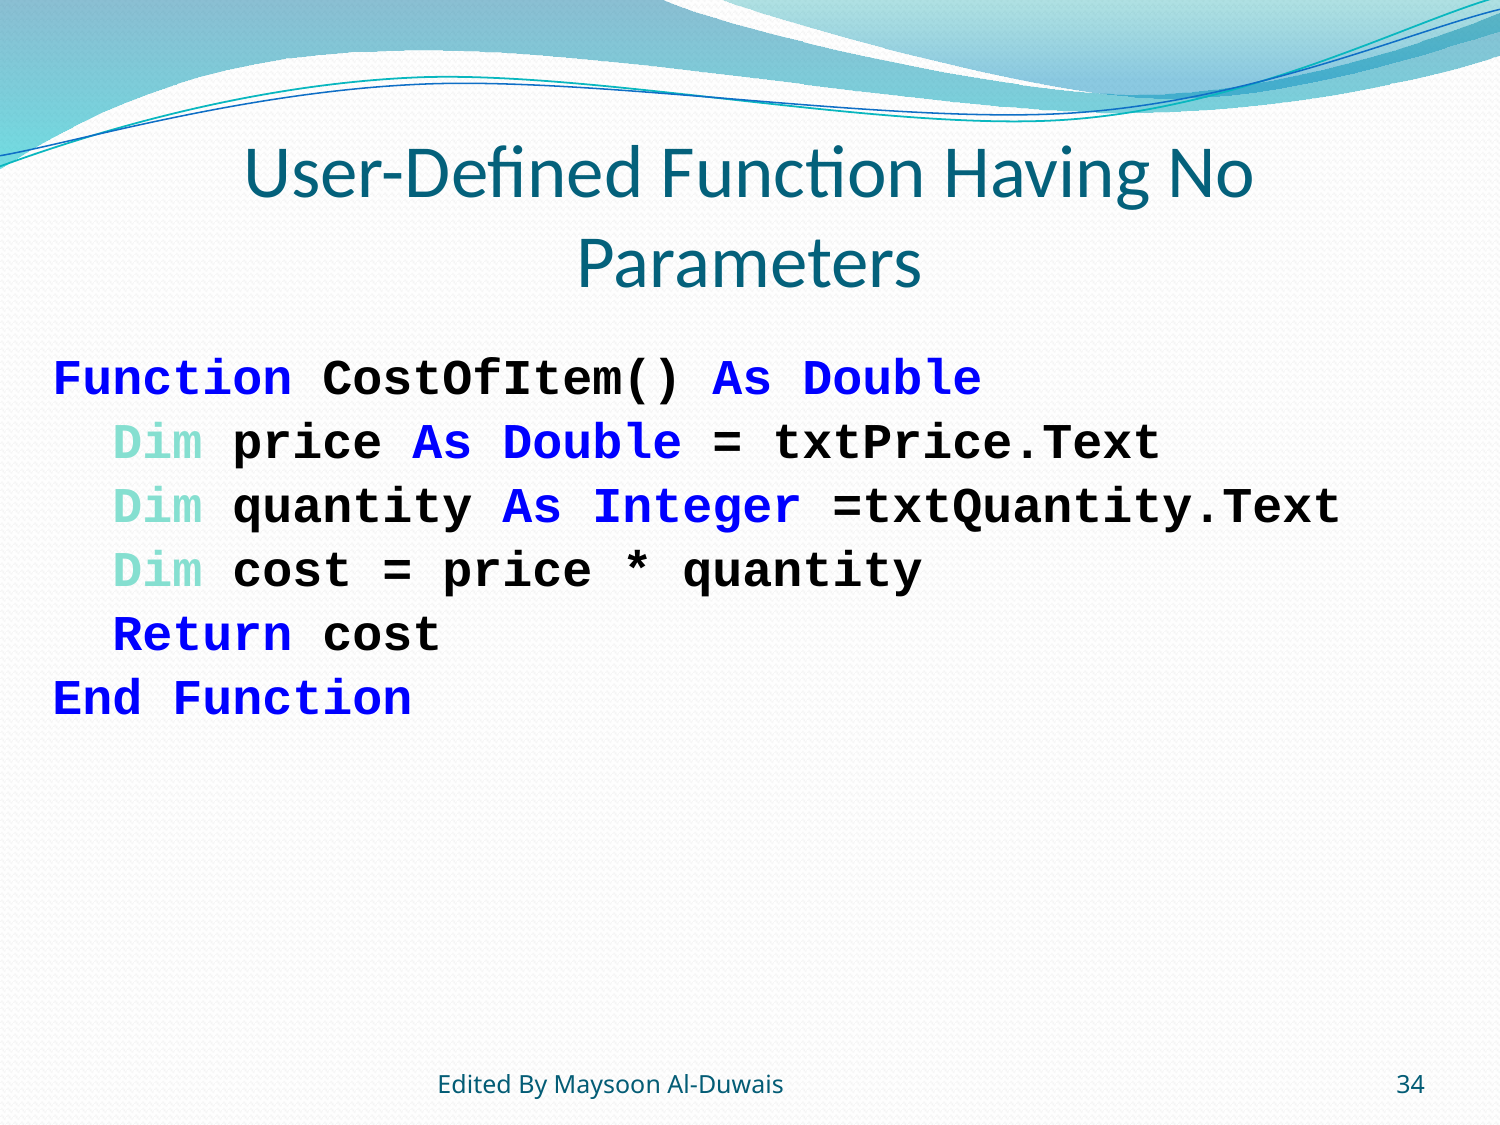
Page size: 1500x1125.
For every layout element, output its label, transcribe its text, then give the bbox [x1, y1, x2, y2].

footer Edited By Maysoon Al-Duwais [437, 1042, 988, 1103]
title User-Defined Function Having No Parameters [75, 115, 1425, 303]
slide_number 34 [1299, 1042, 1425, 1103]
list Function CostOfItem() As Double Dim price As Double = txtPrice.Text Dim quantity As Integer =txtQuantity.Text Dim cost = price * quantity Return cost End Function [37, 343, 1463, 1025]
